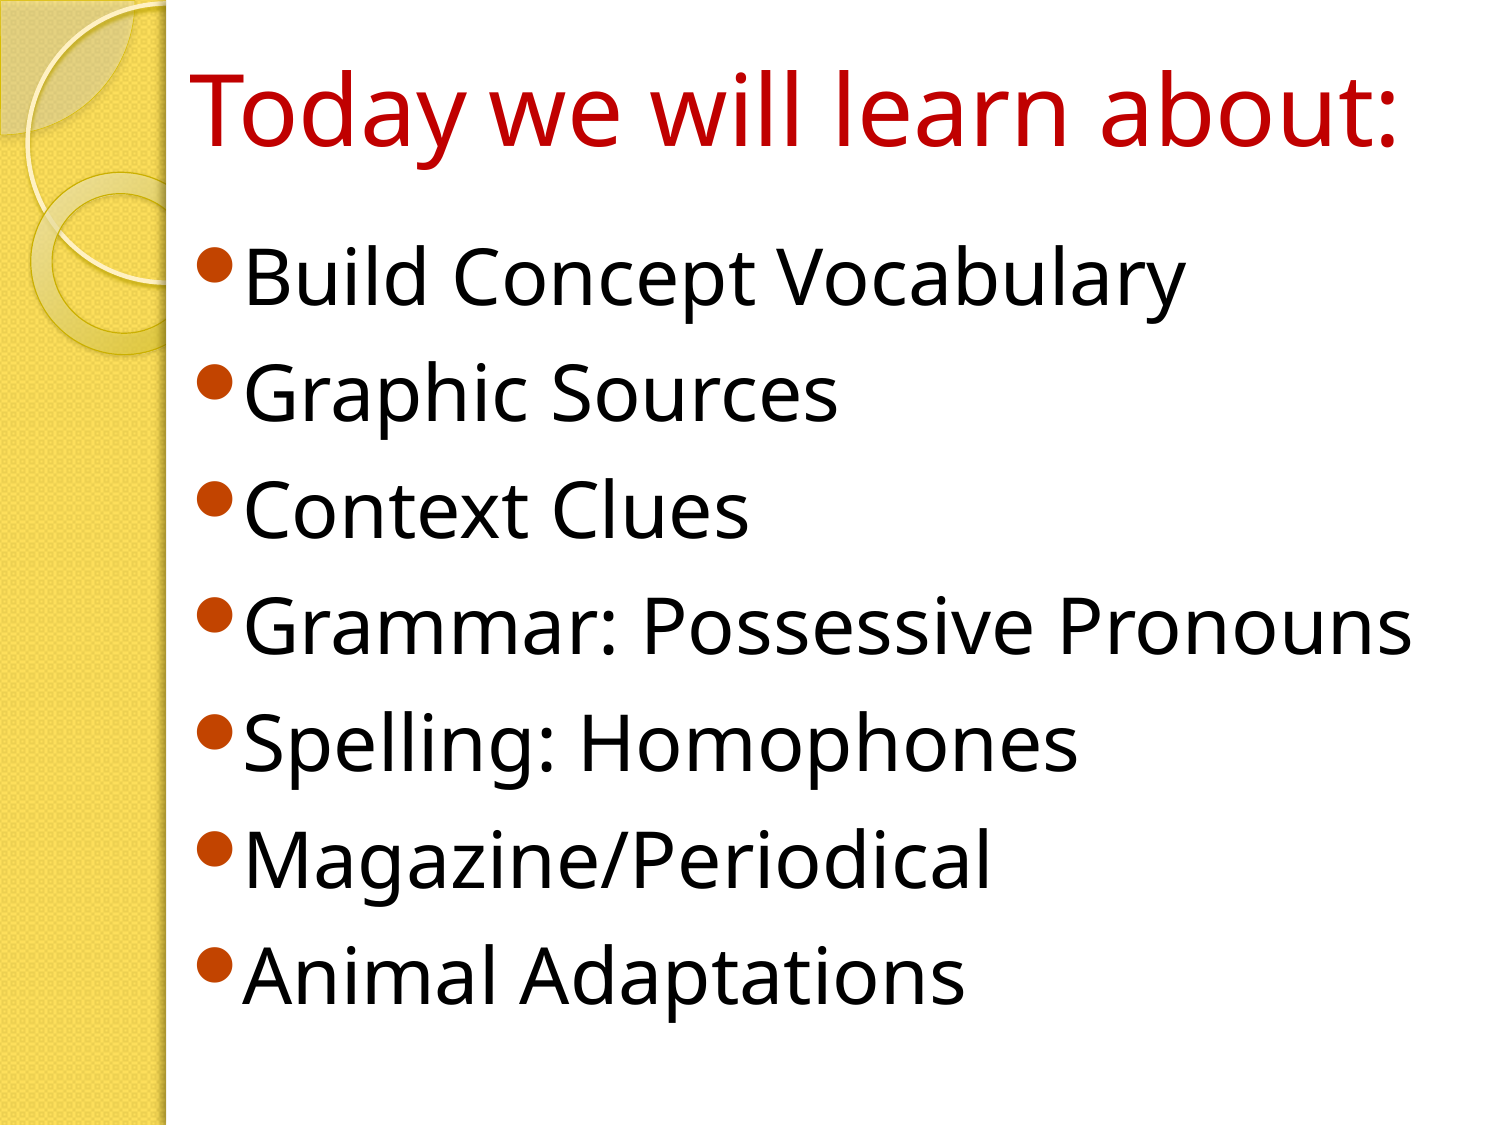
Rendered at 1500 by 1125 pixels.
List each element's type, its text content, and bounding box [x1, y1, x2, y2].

list Build Concept Vocabulary Graphic Sources Context Clues Grammar: Possessive Pronouns Spelling: Homophones Magazine/Periodical Animal Adaptations [162, 200, 1475, 1125]
title Today we will learn about: [174, 37, 1468, 175]
